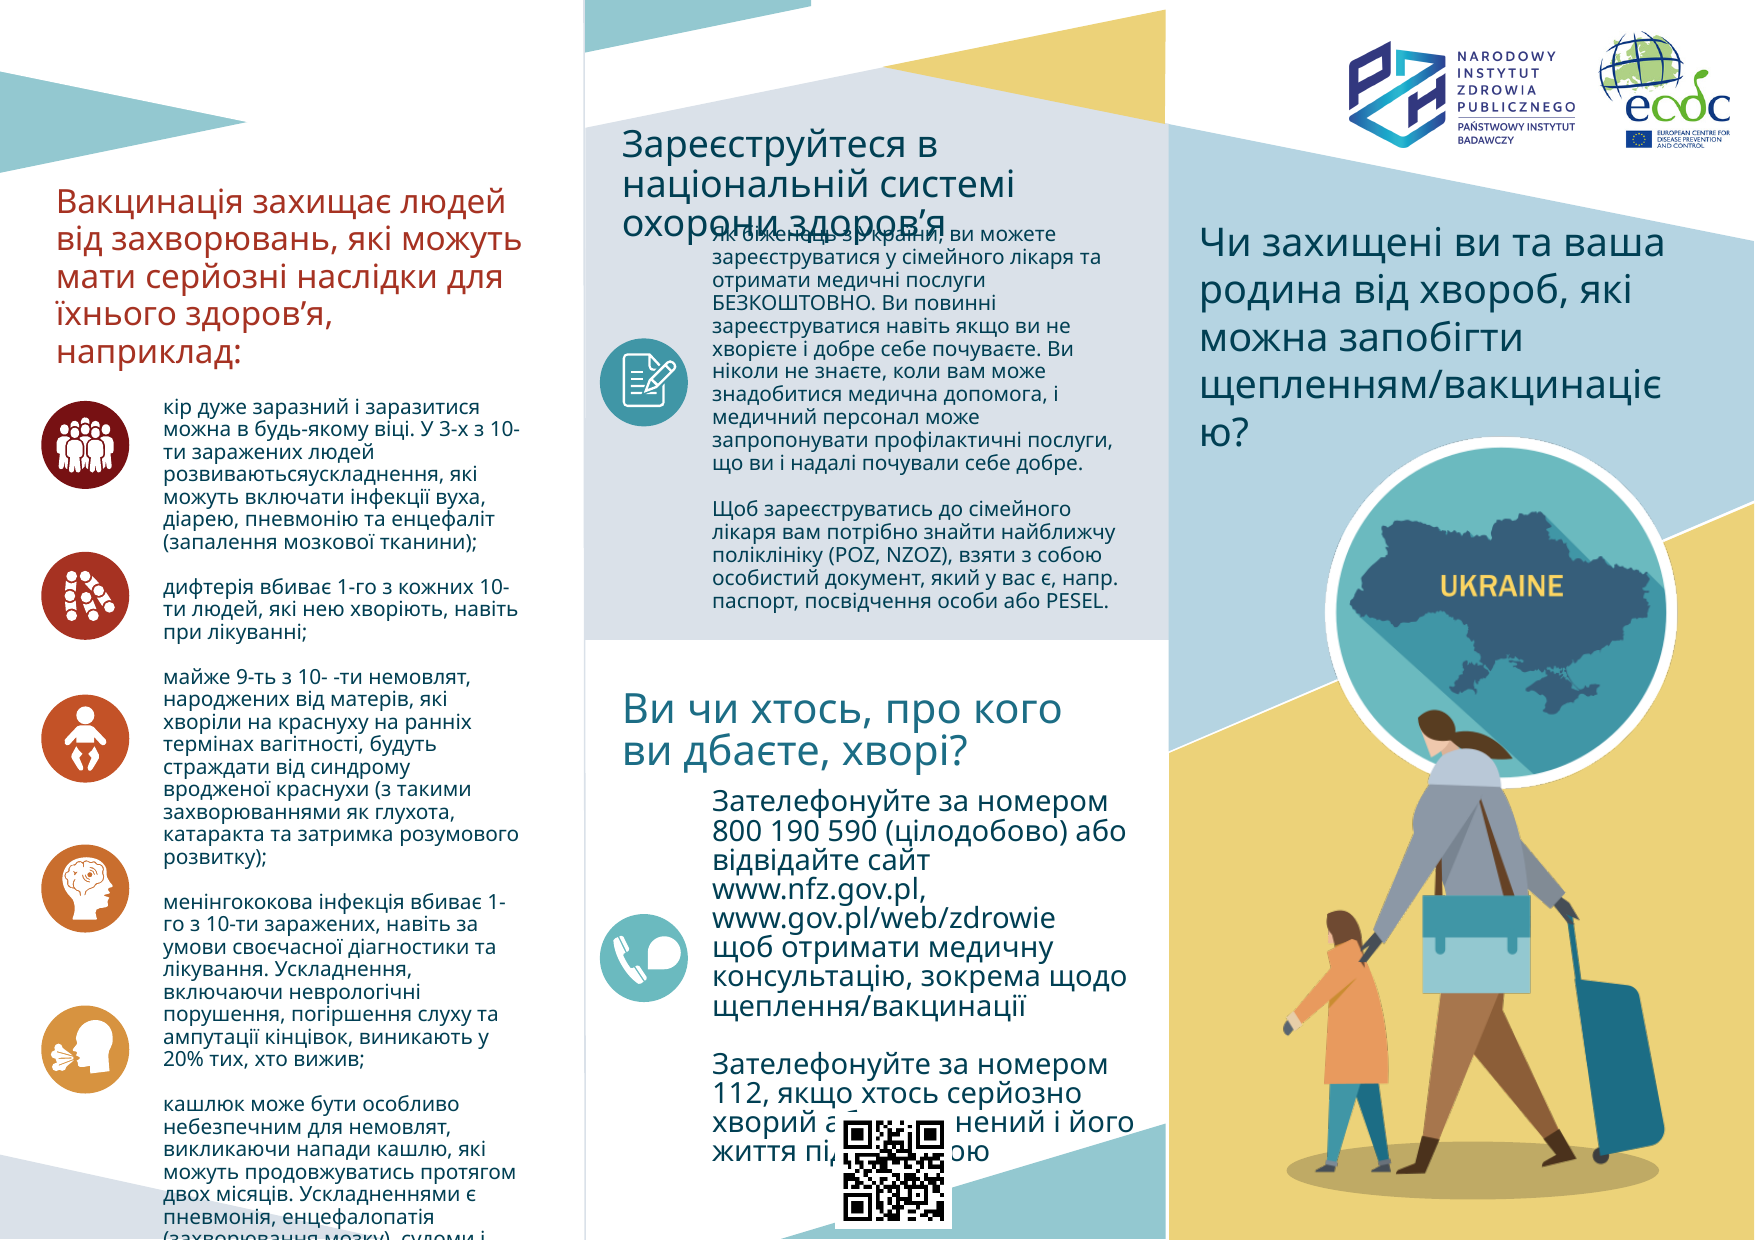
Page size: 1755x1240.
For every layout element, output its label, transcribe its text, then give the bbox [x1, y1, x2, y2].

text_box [35, 1000, 135, 1099]
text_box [1168, 123, 1755, 752]
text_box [0, 0, 583, 192]
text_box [882, 9, 1166, 125]
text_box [35, 395, 135, 495]
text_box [61, 856, 114, 920]
picture [1597, 30, 1730, 149]
picture [835, 1112, 953, 1229]
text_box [41, 844, 130, 933]
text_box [58, 700, 112, 777]
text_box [915, 988, 1032, 1240]
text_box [588, 0, 812, 174]
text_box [41, 551, 130, 641]
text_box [1286, 1188, 1660, 1200]
picture [1349, 41, 1575, 149]
text_box Вакцинація захищає людей від захворювань, які можуть мати серйозні наслідки для їхнього здоров’я, наприклад: [55, 201, 526, 370]
picture [1274, 431, 1683, 1179]
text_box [59, 565, 121, 627]
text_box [590, 0, 1755, 1240]
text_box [594, 908, 694, 1008]
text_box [0, 1154, 385, 1240]
text_box кір дуже заразний і заразитися можна в будь-якому віці. У 3-x з 10-ти заражених людей розвиваютьсяускладнення, які можуть включати iнфекції вуха, діарею, пневмонію та енцефаліт (запалення мозкової тканини); дифтерія вбиває 1-гo з кожних 10-ти людей, які нею хворіють, навіть при лікуванні; майже 9-ть з 10- -ти немовлят, народжених від матерів, які хворіли на краснуху на ранніх термінах вагітності, будуть страждати від синдрому вродженої краснухи (з такими захворюваннями як глухота, катаракта та затримка розумового розвитку); менінгококова інфекція вбиває 1-гo з 10-ти заражених, навіть за умови своєчасної діагностики та лікування. Ускладнення, включаючи неврологічні порушення, погіршення слуху та ампутації кінцівок, виникають у 20% тих, хто вижив; кашлюк може бути особливо небезпечним для немовлят, викликаючи напади кашлю, які можуть продовжуватись протягом двох місяців. Ускладненнями є пневмонія, енцефалопатія (захворювання мозку), судоми і навіть смерть. [163, 395, 522, 1240]
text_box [594, 332, 694, 432]
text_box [41, 694, 130, 783]
